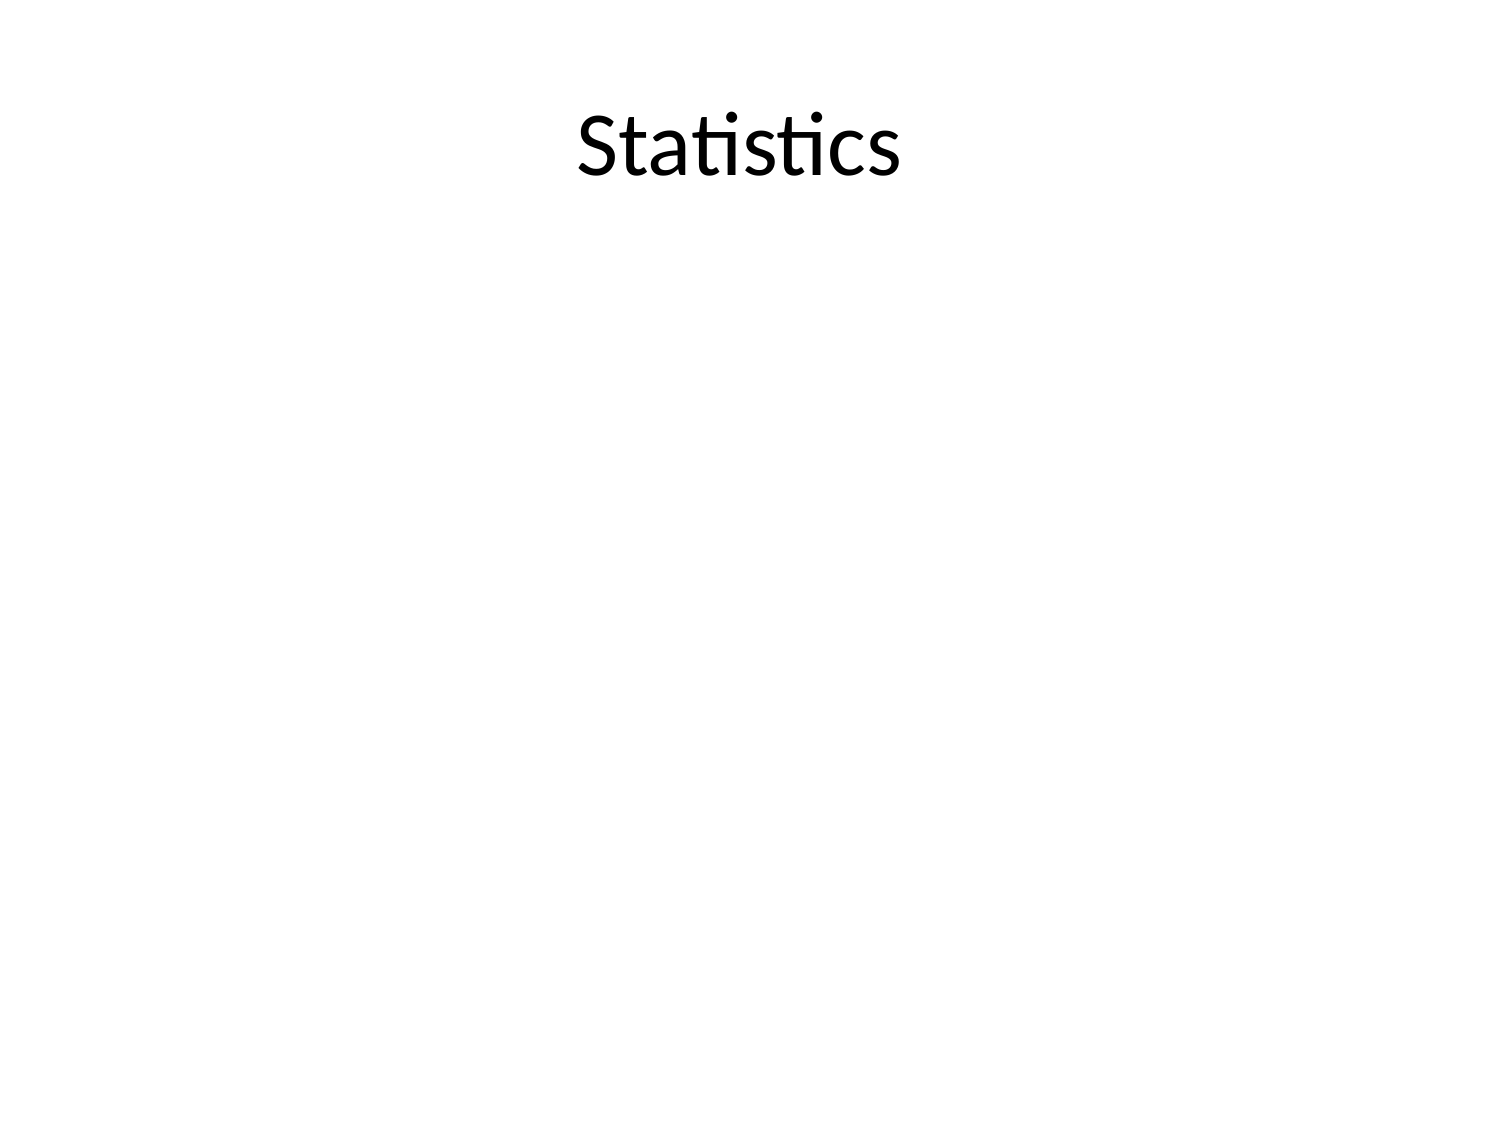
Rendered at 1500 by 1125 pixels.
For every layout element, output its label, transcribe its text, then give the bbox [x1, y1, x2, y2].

title Statistics [75, 45, 1425, 233]
